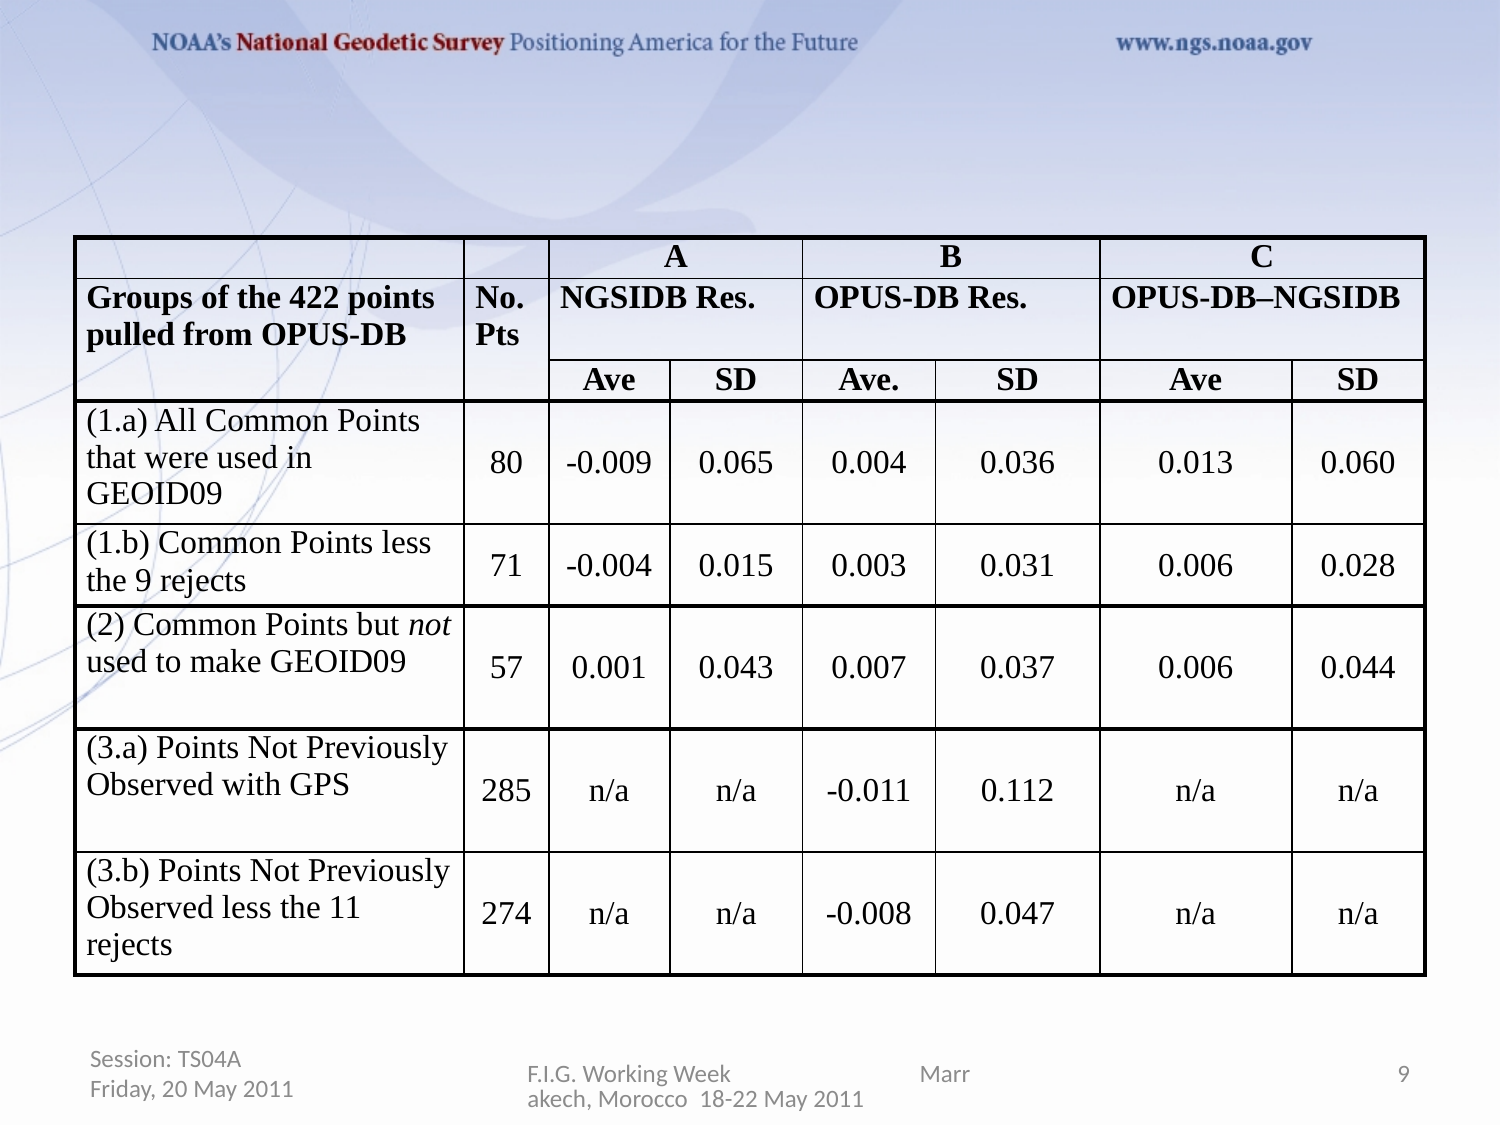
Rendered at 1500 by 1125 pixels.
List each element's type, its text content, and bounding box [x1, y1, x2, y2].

table_cell 0.004 [803, 403, 935, 523]
table_cell Groups of the 422 points pulled from OPUS-DB [77, 279, 463, 399]
table_cell 0.043 [671, 608, 802, 727]
table_cell 0.031 [936, 525, 1099, 604]
table_cell (1.b) Common Points less the 9 rejects [77, 525, 463, 604]
table_cell 274 [465, 853, 548, 973]
table_cell NGSIDB Res. [550, 279, 802, 359]
table_cell 0.112 [936, 731, 1099, 851]
table_cell Ave [1101, 361, 1291, 399]
table_cell 0.060 [1293, 403, 1423, 523]
table_cell -0.011 [803, 731, 935, 851]
table_cell 285 [465, 731, 548, 851]
footer F.I.G. Working Week Marrakech, Morocco 18-22 May 2011 [512, 1042, 988, 1103]
table_cell n/a [1101, 731, 1291, 851]
table_cell 0.047 [936, 853, 1099, 973]
table_cell n/a [1293, 853, 1423, 973]
table_cell OPUS-DB–NGSIDB [1101, 279, 1423, 359]
table_cell n/a [671, 853, 802, 973]
table_header [465, 240, 548, 278]
table_cell n/a [671, 731, 802, 851]
table_cell 80 [465, 403, 548, 523]
table_cell 0.065 [671, 403, 802, 523]
table_cell SD [671, 361, 802, 399]
table_cell 0.001 [550, 608, 669, 727]
table_cell OPUS-DB Res. [803, 279, 1099, 359]
table_cell -0.008 [803, 853, 935, 973]
table_cell 0.028 [1293, 525, 1423, 604]
table_cell (3.b) Points Not Previously Observed less the 11 rejects [77, 853, 463, 973]
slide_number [75, 1042, 425, 1103]
table_cell Ave. [803, 361, 935, 399]
slide_number 9 [1074, 1042, 1425, 1103]
table_cell 0.044 [1293, 608, 1423, 727]
table_cell n/a [550, 853, 669, 973]
table_cell -0.009 [550, 403, 669, 523]
table_cell -0.004 [550, 525, 669, 604]
table_cell SD [1293, 361, 1423, 399]
table_cell 57 [465, 608, 548, 727]
picture [0, 0, 1500, 1125]
table_cell 0.007 [803, 608, 935, 727]
table_cell No. Pts [465, 279, 548, 399]
table_cell Ave [550, 361, 669, 399]
table_header C [1101, 240, 1423, 278]
table_cell n/a [550, 731, 669, 851]
table_header A [550, 240, 802, 278]
table_cell n/a [1101, 853, 1291, 973]
table_cell 0.003 [803, 525, 935, 604]
table_cell 71 [465, 525, 548, 604]
table_header [77, 240, 463, 278]
table_cell (2) Common Points but not used to make GEOID09 [77, 608, 463, 727]
table_cell n/a [1293, 731, 1423, 851]
table_cell 0.006 [1101, 608, 1291, 727]
table_header B [803, 240, 1099, 278]
table_cell 0.015 [671, 525, 802, 604]
table_cell 0.013 [1101, 403, 1291, 523]
table_cell 0.036 [936, 403, 1099, 523]
table_cell (3.a) Points Not Previously Observed with GPS [77, 731, 463, 851]
table_cell 0.037 [936, 608, 1099, 727]
table_cell SD [936, 361, 1099, 399]
table_cell (1.a) All Common Points that were used in GEOID09 [77, 403, 463, 523]
table_cell 0.006 [1101, 525, 1291, 604]
